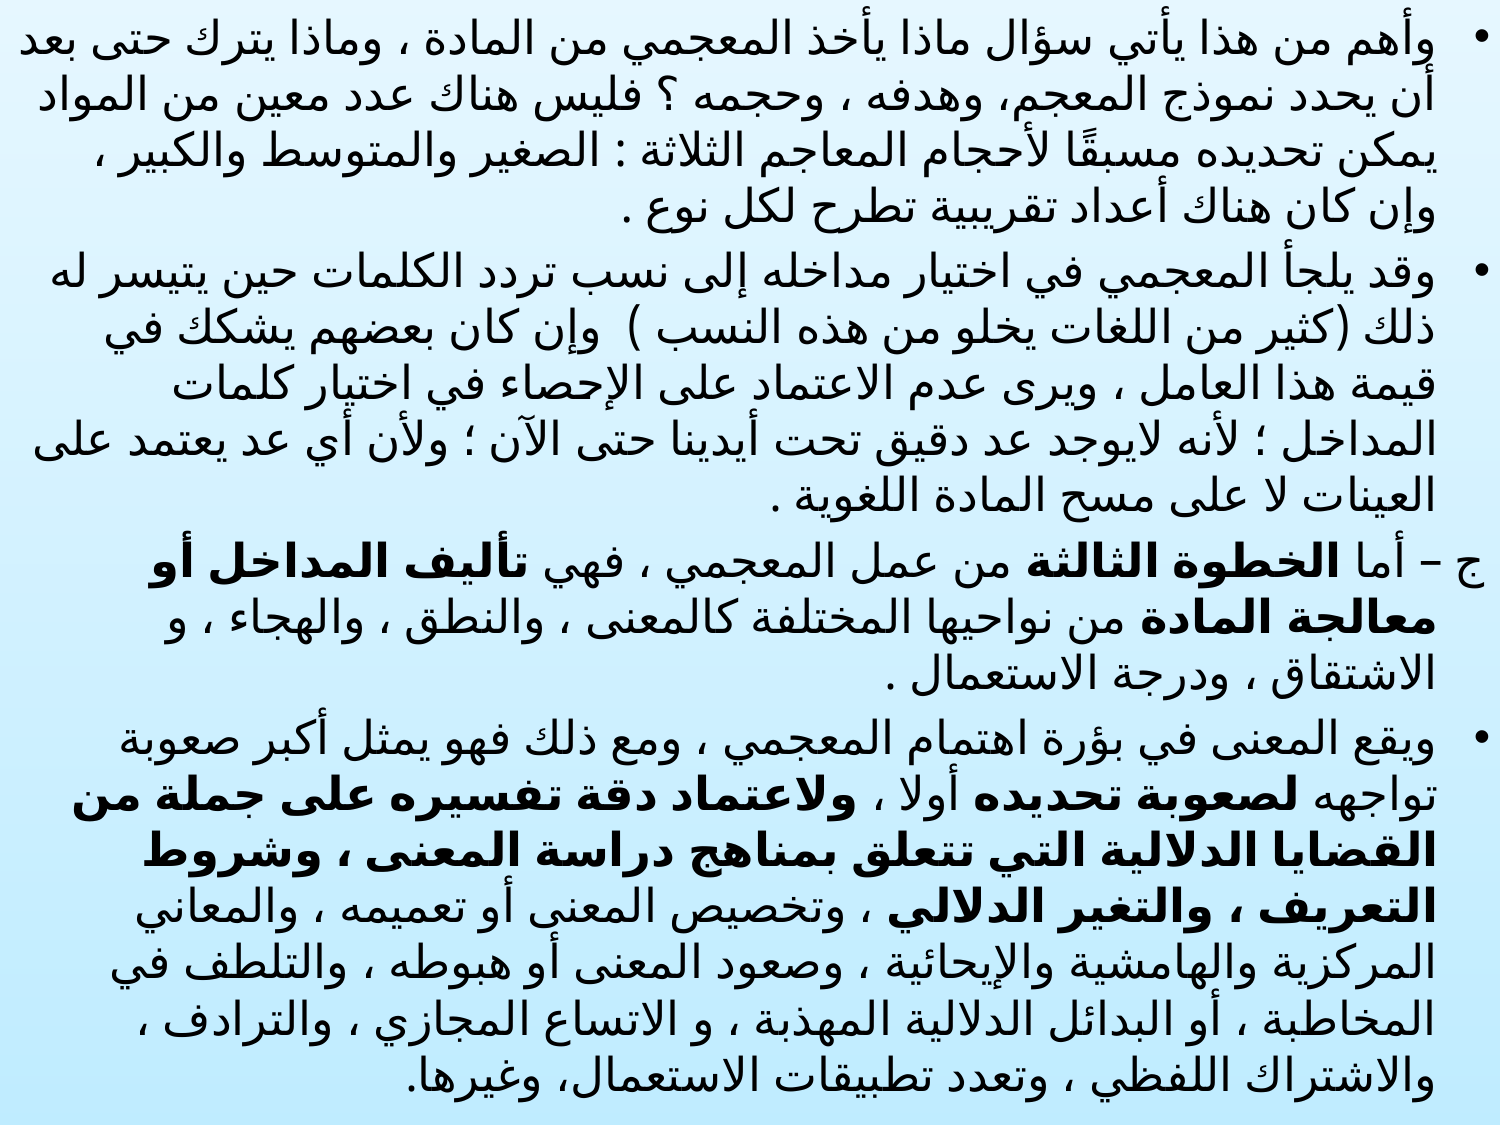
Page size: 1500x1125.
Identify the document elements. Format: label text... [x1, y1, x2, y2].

list وأهم من هذا يأتي سؤال ماذا يأخذ المعجمي من المادة ، وماذا يترك حتى بعد أن يحدد نموذج المعجم، وهدفه ، وحجمه ؟ فليس هناك عدد معين من المواد يمكن تحديده مسبقًا لأحجام المعاجم الثلاثة : الصغير والمتوسط والكبير ، وإن كان هناك أعداد تقريبية تطرح لكل نوع . وقد يلجأ المعجمي في اختيار مداخله إلى نسب تردد الكلمات حين يتيسر له ذلك (كثير من اللغات يخلو من هذه النسب ) وإن كان بعضهم يشكك في قيمة هذا العامل ، ويرى عدم الاعتماد على الإحصاء في اختيار كلمات المداخل ؛ لأنه لايوجد عد دقيق تحت أيدينا حتى الآن ؛ ولأن أي عد يعتمد على العينات لا على مسح المادة اللغوية . ج – أما الخطوة الثالثة من عمل المعجمي ، فهي تأليف المداخل أو معالجة المادة من نواحيها المختلفة كالمعنى ، والنطق ، والهجاء ، و الاشتقاق ، ودرجة الاستعمال . ويقع المعنى في بؤرة اهتمام المعجمي ، ومع ذلك فهو يمثل أكبر صعوبة تواجهه لصعوبة تحديده أولا ، ولاعتماد دقة تفسيره على جملة من القضايا الدلالية التي تتعلق بمناهج دراسة المعنى ، وشروط التعريف ، والتغير الدلالي ، وتخصيص المعنى أو تعميمه ، والمعاني المركزية والهامشية والإيحائية ، وصعود المعنى أو هبوطه ، والتلطف في المخاطبة ، أو البدائل الدلالية المهذبة ، و الاتساع المجازي ، والترادف ، والاشتراك اللفظي ، وتعدد تطبيقات الاستعمال، وغيرها. [0, 0, 1500, 1125]
